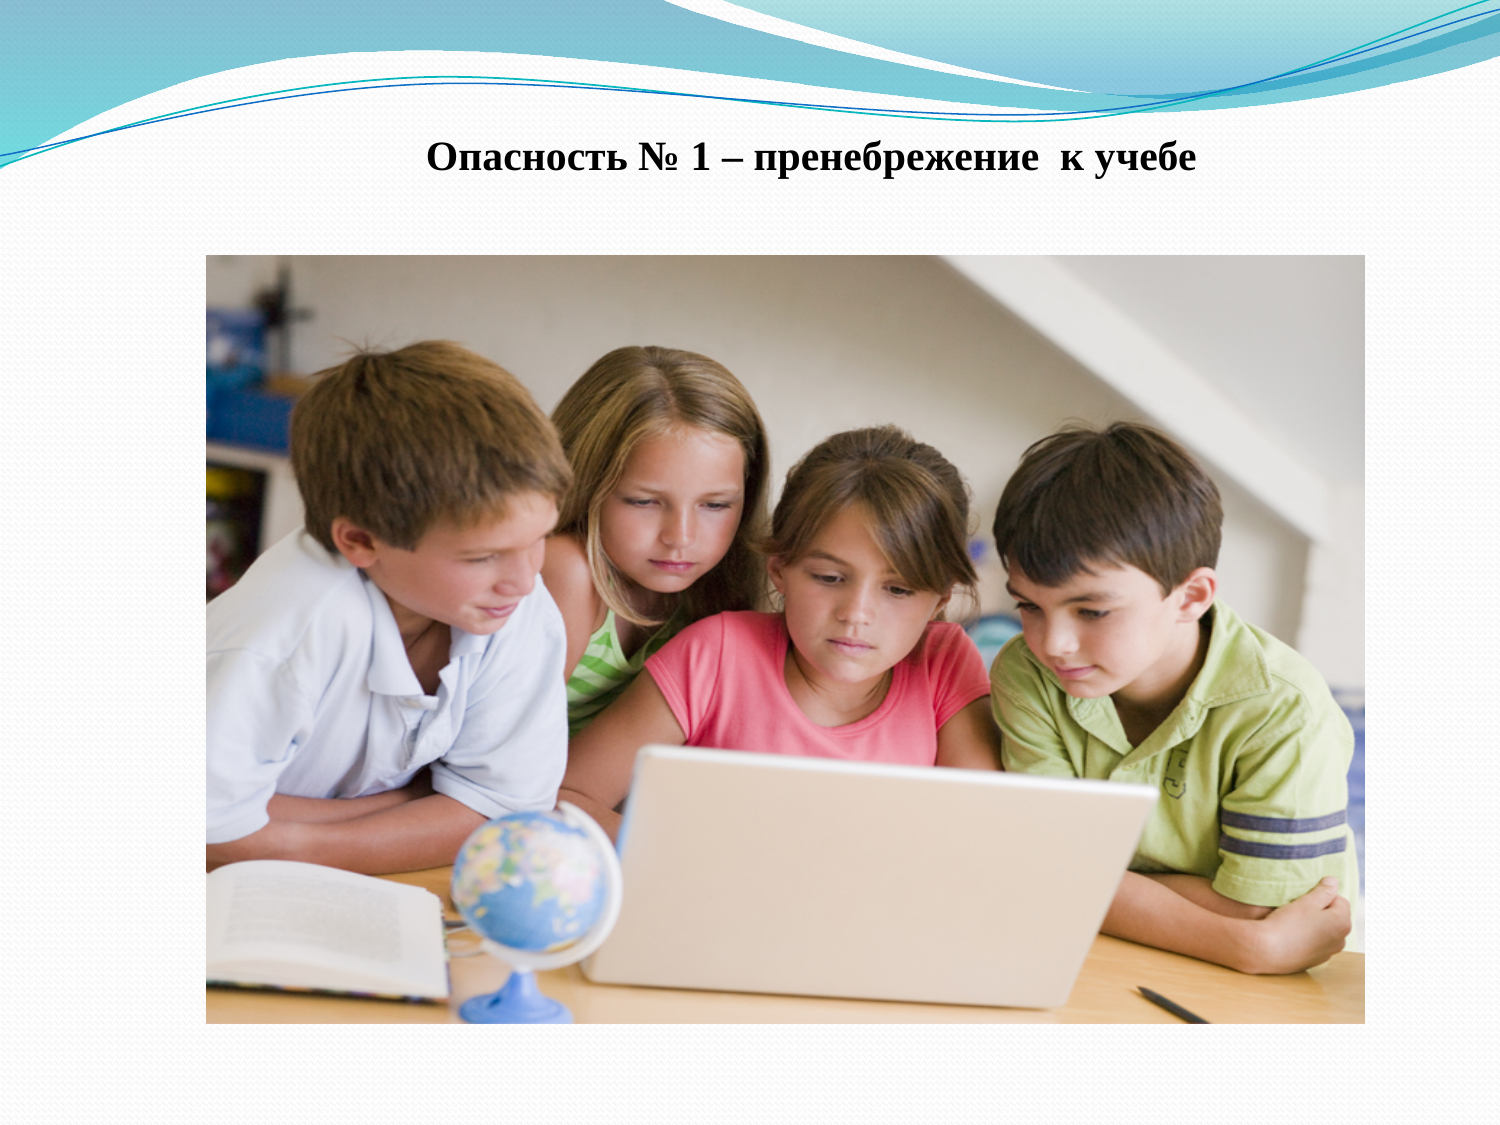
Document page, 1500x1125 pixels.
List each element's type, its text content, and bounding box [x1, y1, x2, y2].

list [206, 255, 1365, 1024]
title Опасность № 1 – пренебрежение к учебе [100, 101, 1400, 279]
